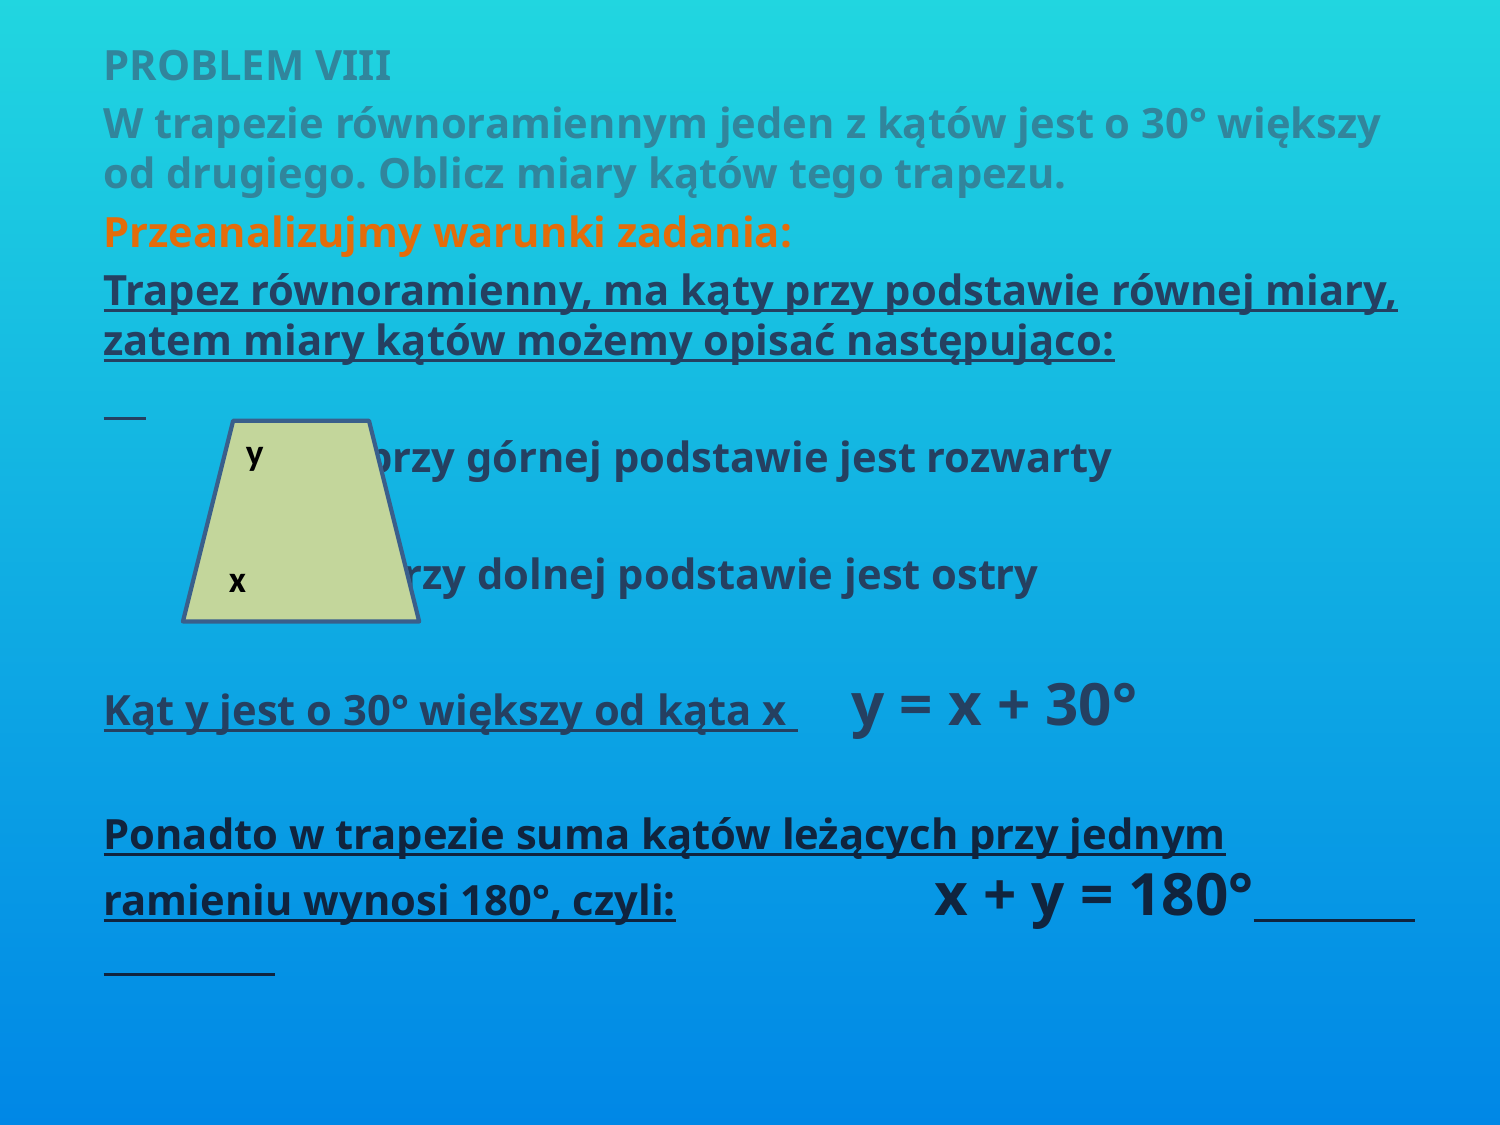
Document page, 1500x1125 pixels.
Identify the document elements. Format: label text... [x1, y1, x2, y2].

text_box [180, 418, 422, 624]
text_box x [214, 547, 285, 608]
list PROBLEM VIII W trapezie równoramiennym jeden z kątów jest o 30° większy od drugiego. Oblicz miary kątów tego trapezu. Przeanalizujmy warunki zadania: Trapez równoramienny, ma kąty przy podstawie równej miary, zatem miary kątów możemy opisać następująco: kąt przy górnej podstawie jest rozwarty kat przy dolnej podstawie jest ostry Kąt y jest o 30° większy od kąta x y = x + 30° Ponadto w trapezie suma kątów leżących przy jednym ramieniu wynosi 180°, czyli: x + y = 180° [88, 30, 1439, 1083]
text_box y [214, 421, 325, 481]
